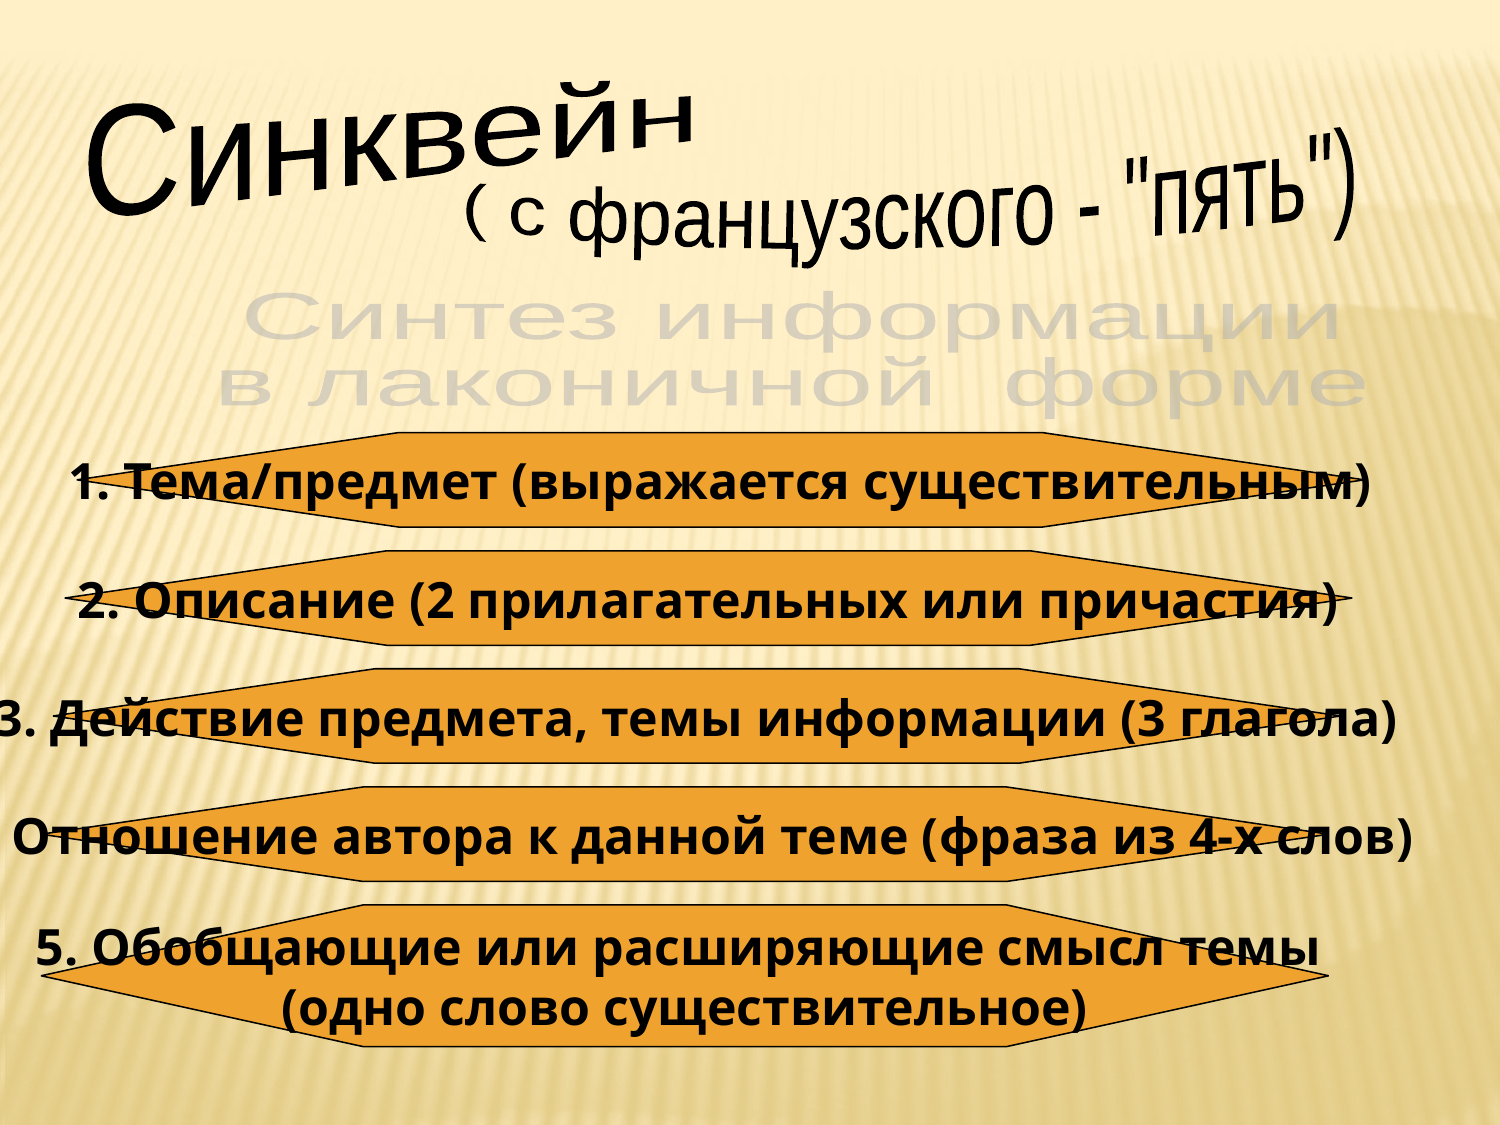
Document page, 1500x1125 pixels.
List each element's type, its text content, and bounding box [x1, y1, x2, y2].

text_box 2. Описание (2 прилагательных или причастия) [64, 550, 1353, 646]
text_box 5. Обобщающие или расширяющие смысл темы (одно слово существительное) [41, 904, 1329, 1047]
text_box 1. Тема/предмет (выражается существительным) [76, 432, 1365, 528]
text_box 4. Отношение автора к данной теме (фраза из 4-х слов) [41, 786, 1329, 882]
text_box 3. Действие предмета, темы информации (3 глагола) [53, 668, 1341, 764]
